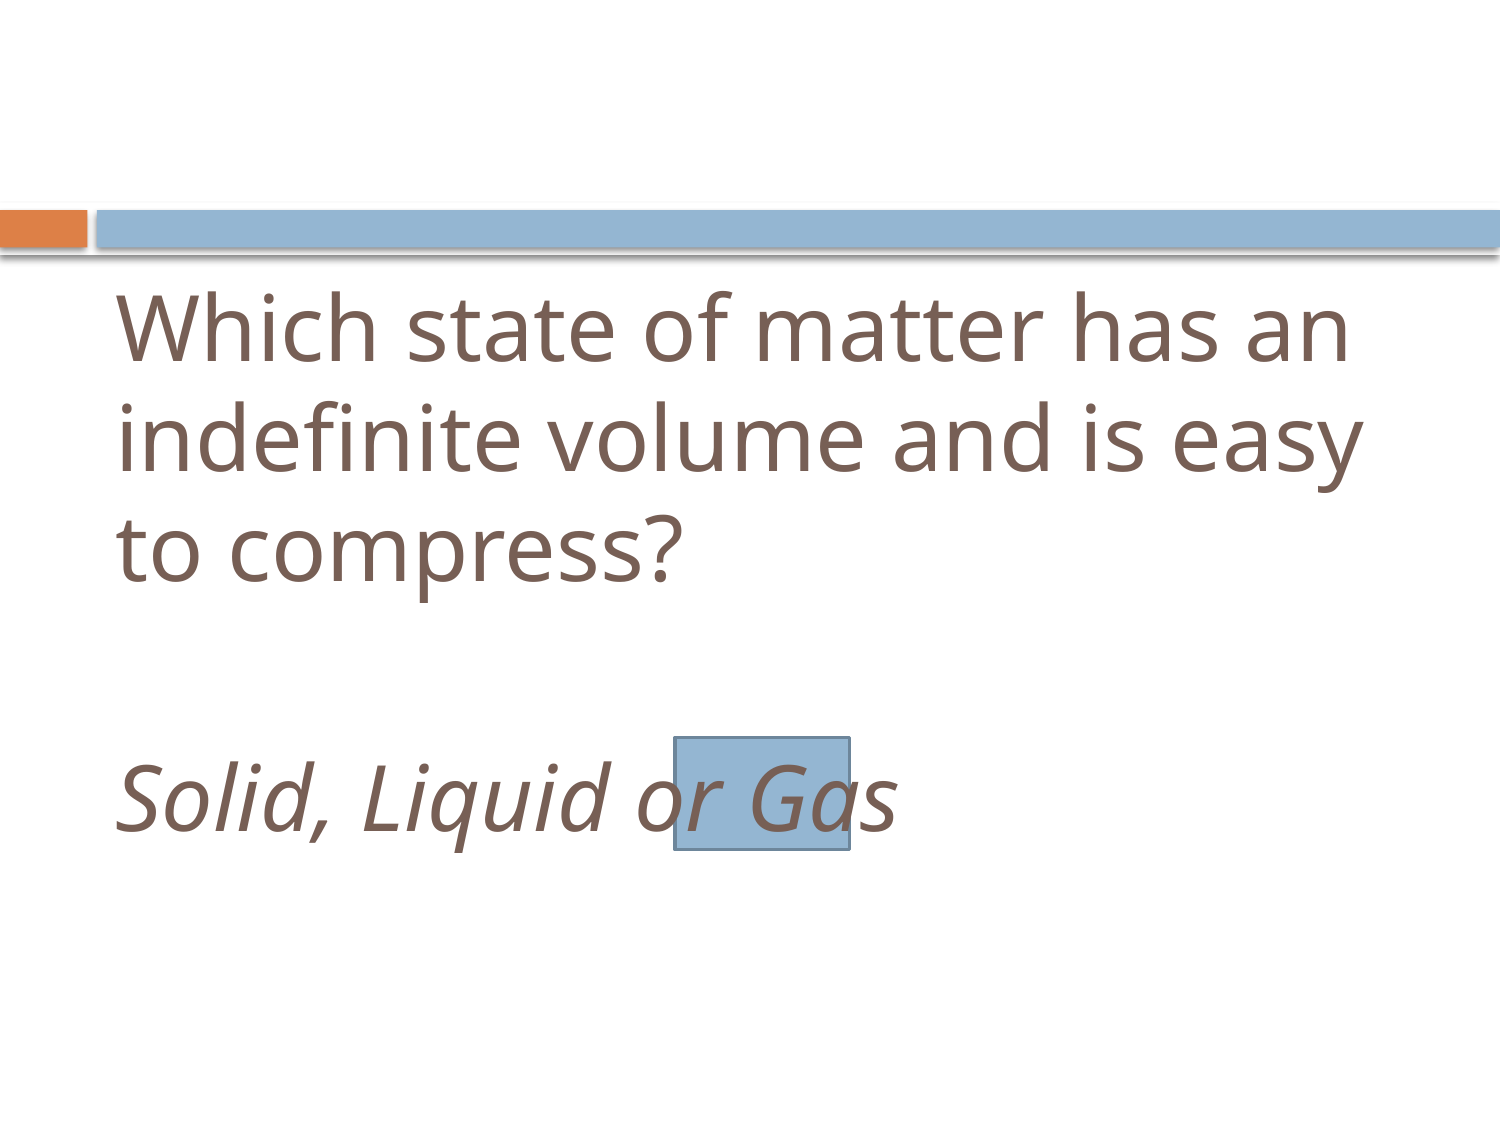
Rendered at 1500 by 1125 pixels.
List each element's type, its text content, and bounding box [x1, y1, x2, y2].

list Which state of matter has an indefinite volume and is easy to compress? Solid, Liquid or Gas [100, 262, 1438, 1000]
